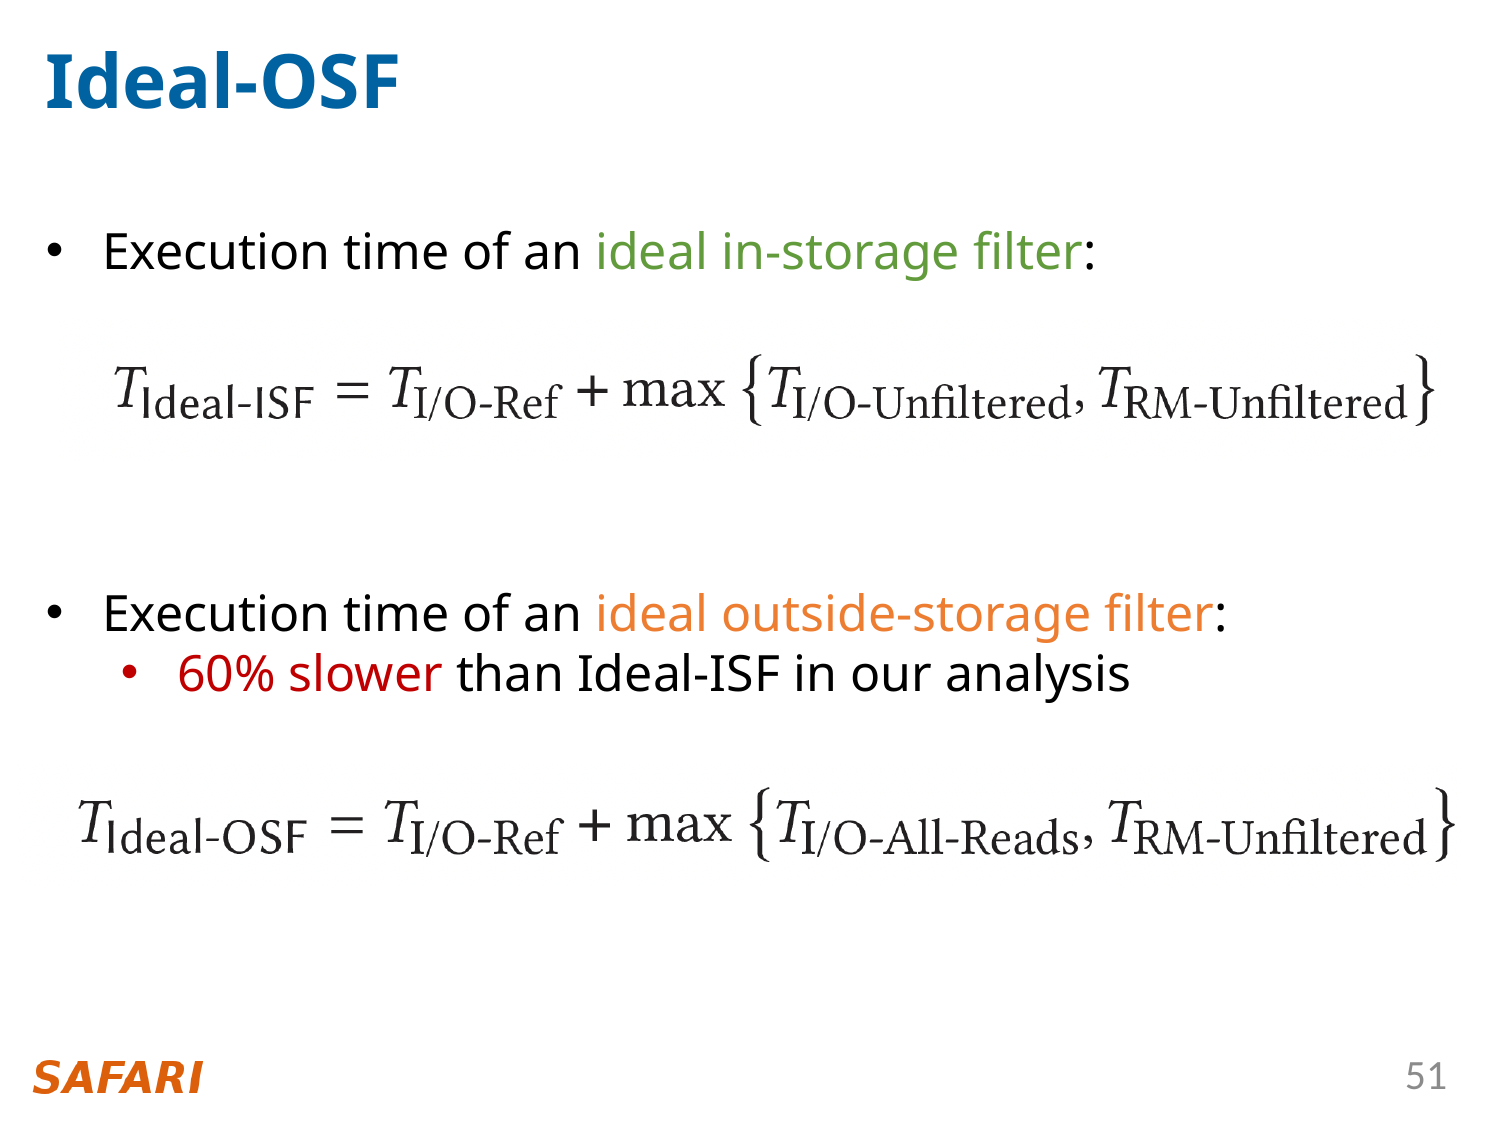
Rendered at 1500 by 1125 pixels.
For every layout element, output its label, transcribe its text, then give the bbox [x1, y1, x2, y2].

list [58, 318, 1441, 462]
picture [31, 1051, 209, 1104]
title Ideal-OSF [31, 15, 1475, 143]
picture [17, 762, 1461, 886]
text_box Execution time of an ideal in-storage filter: [31, 212, 1362, 287]
text_box Execution time of an ideal outside-storage filter: 60% slower than Ideal-ISF in our analysis [31, 574, 1362, 709]
